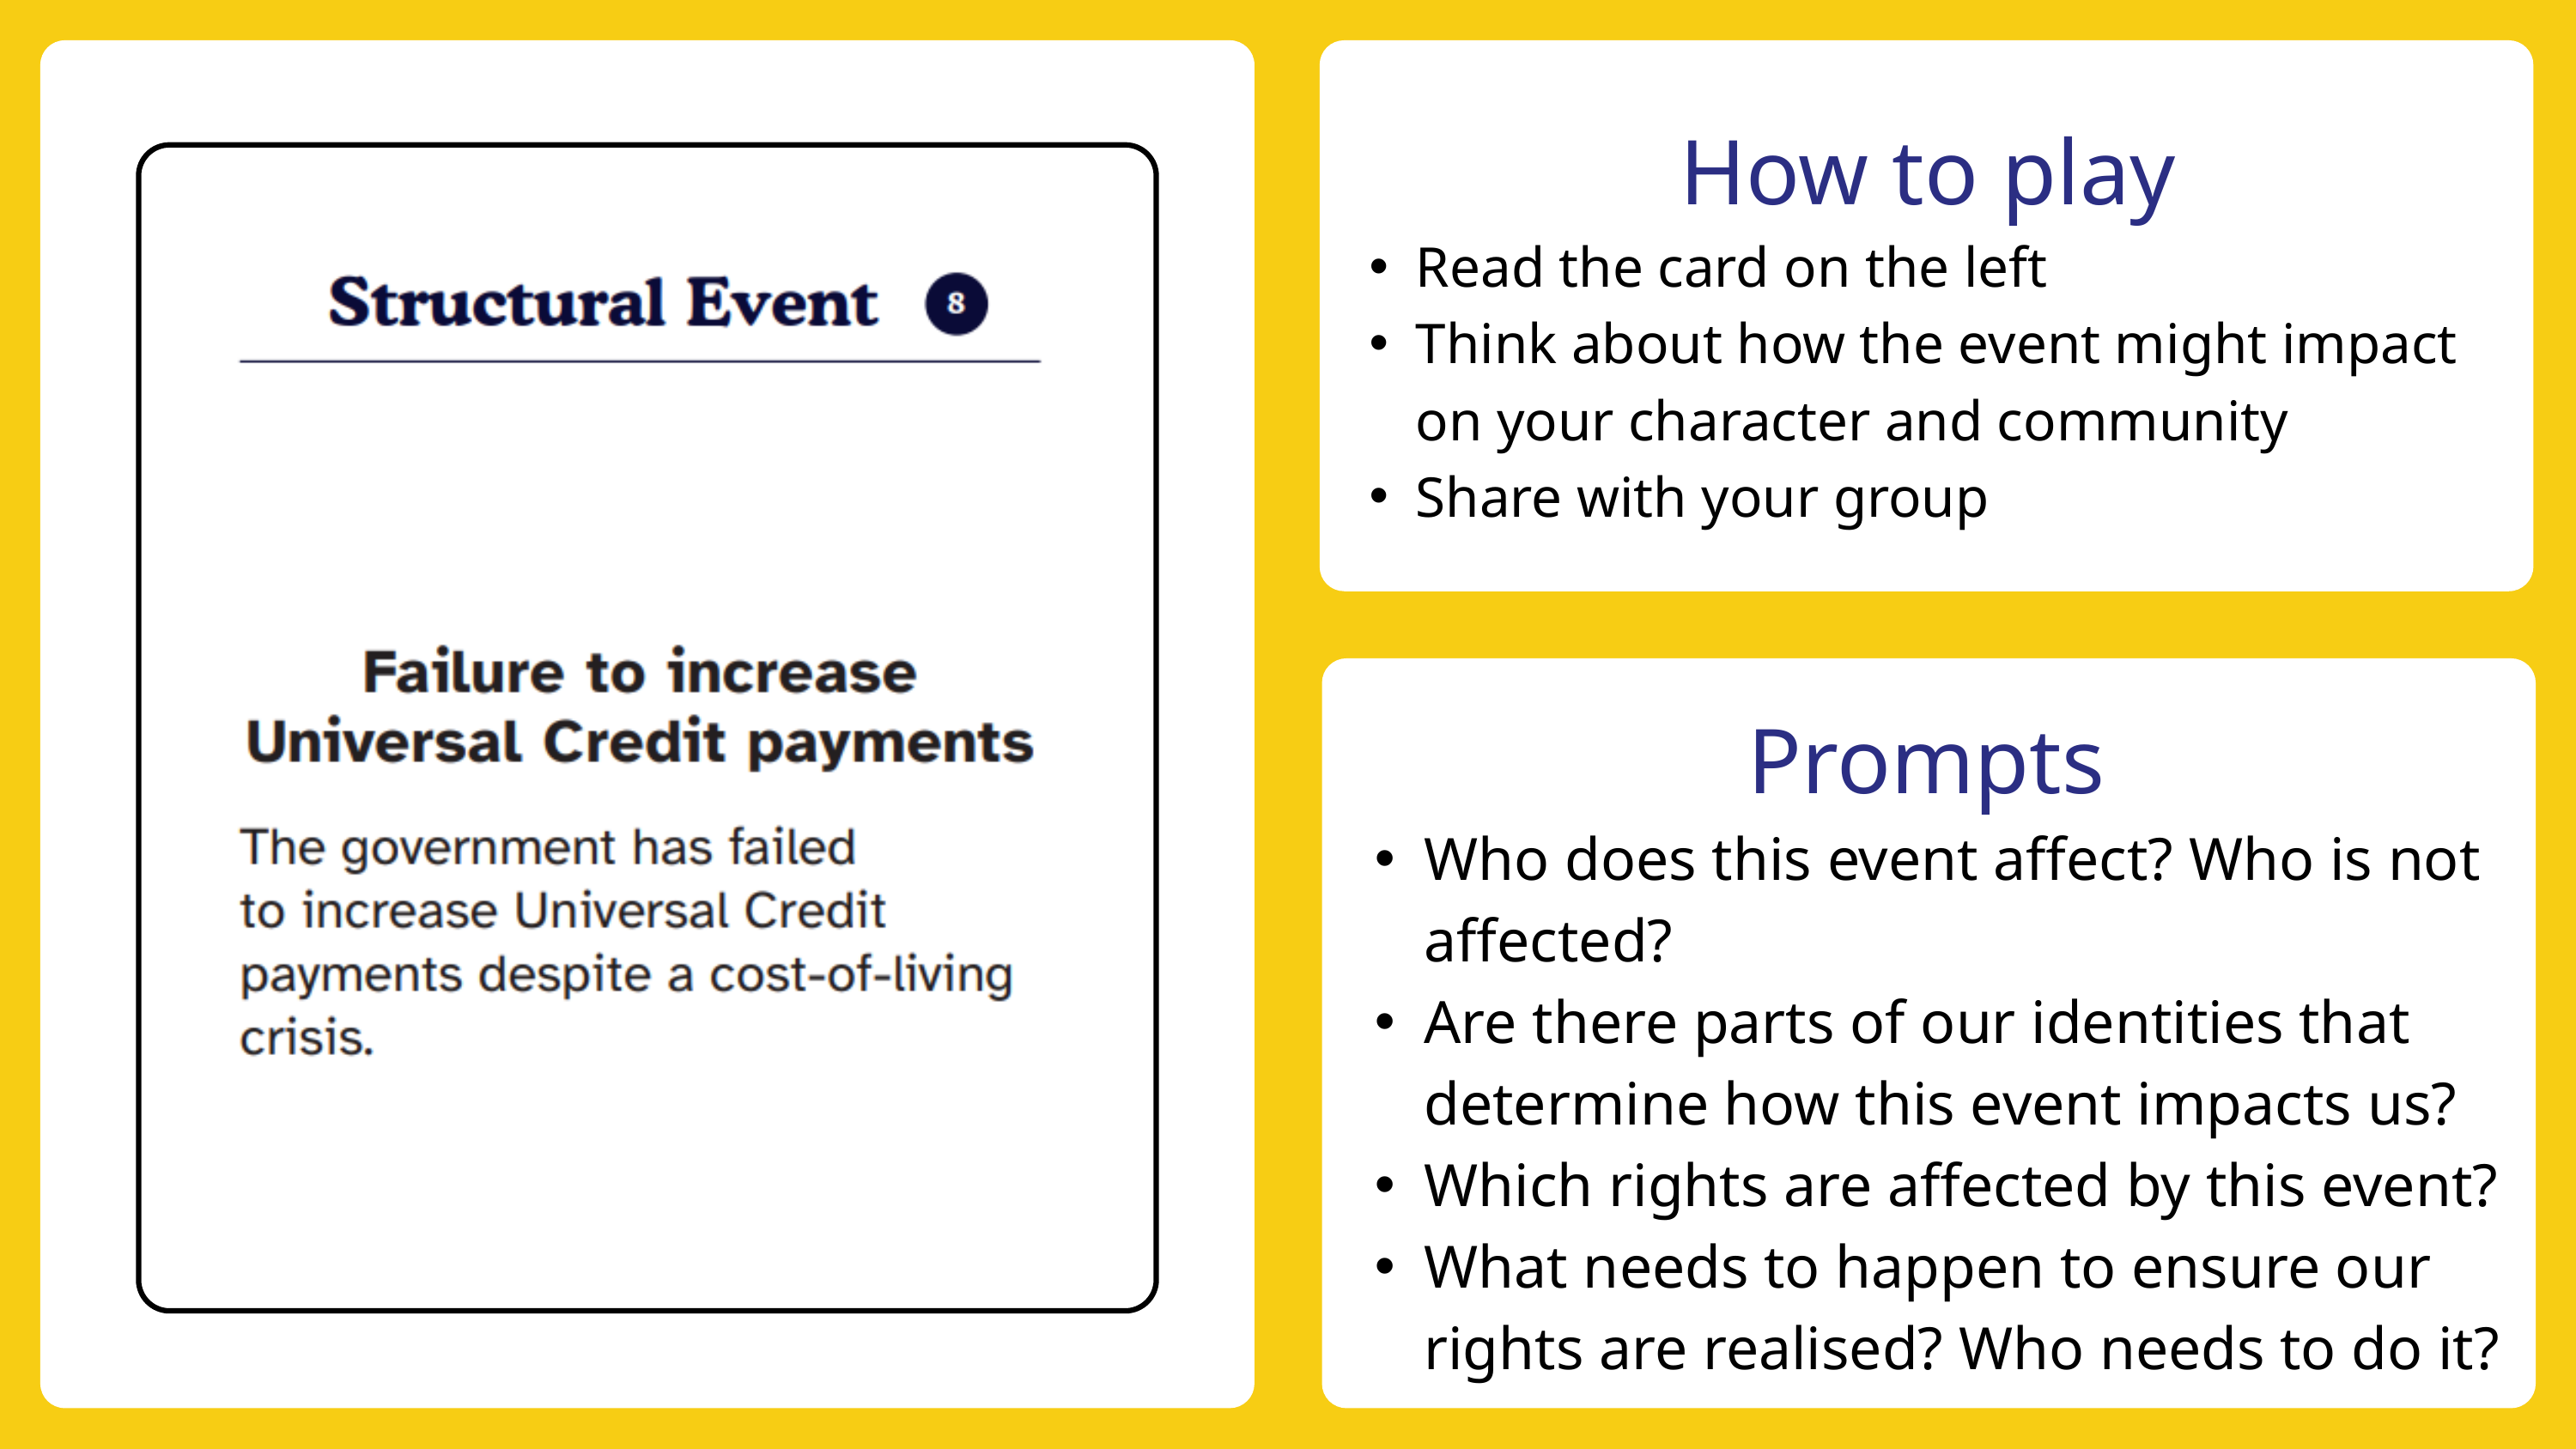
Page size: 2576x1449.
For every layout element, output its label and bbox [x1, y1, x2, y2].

text_box [138, 144, 1157, 1312]
text_box [39, 39, 2537, 1409]
